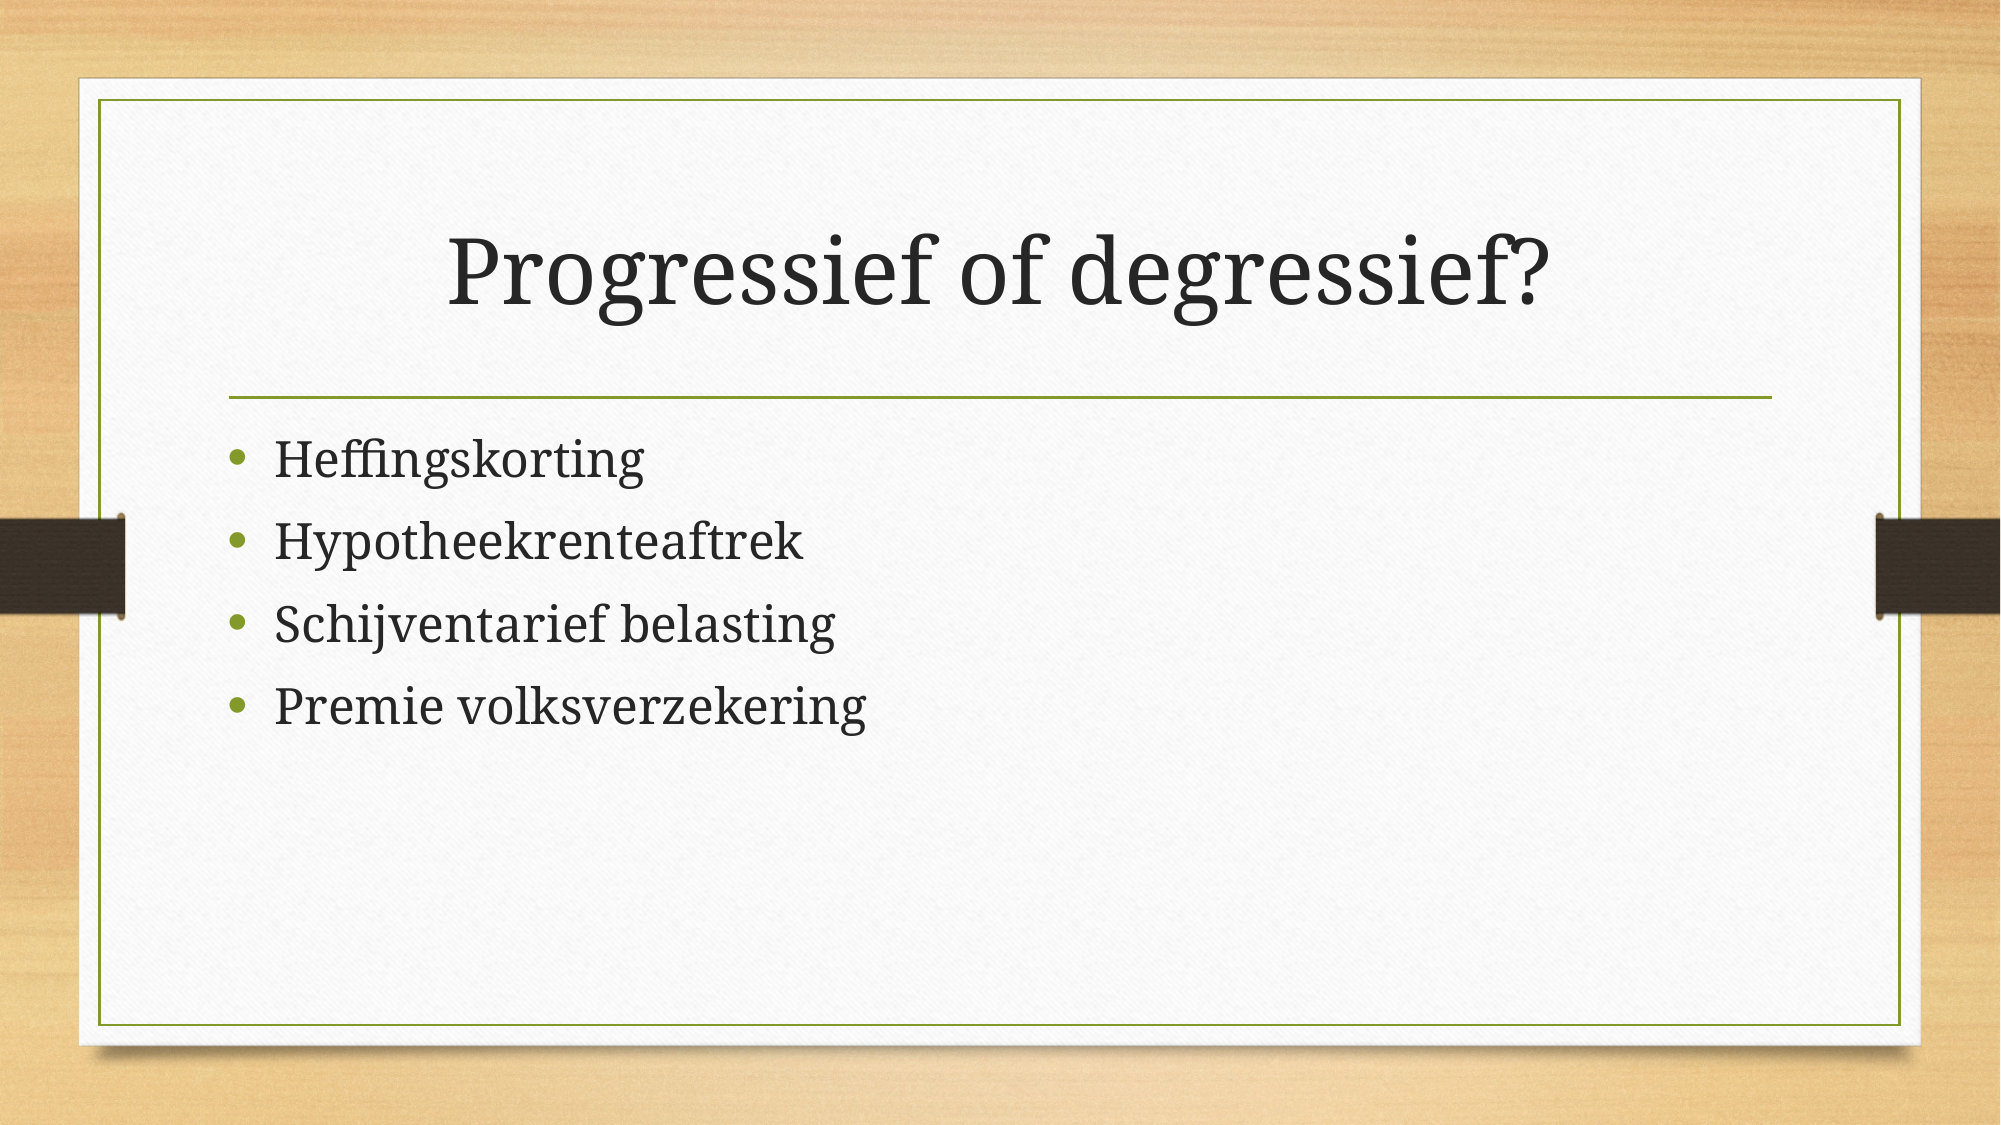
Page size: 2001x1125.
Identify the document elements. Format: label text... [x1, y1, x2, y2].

picture [0, 0, 2001, 1125]
title Progressief of degressief? [212, 161, 1788, 375]
list Heffingskorting Hypotheekrenteaftrek Schijventarief belasting Premie volksverzekering [212, 419, 1788, 964]
